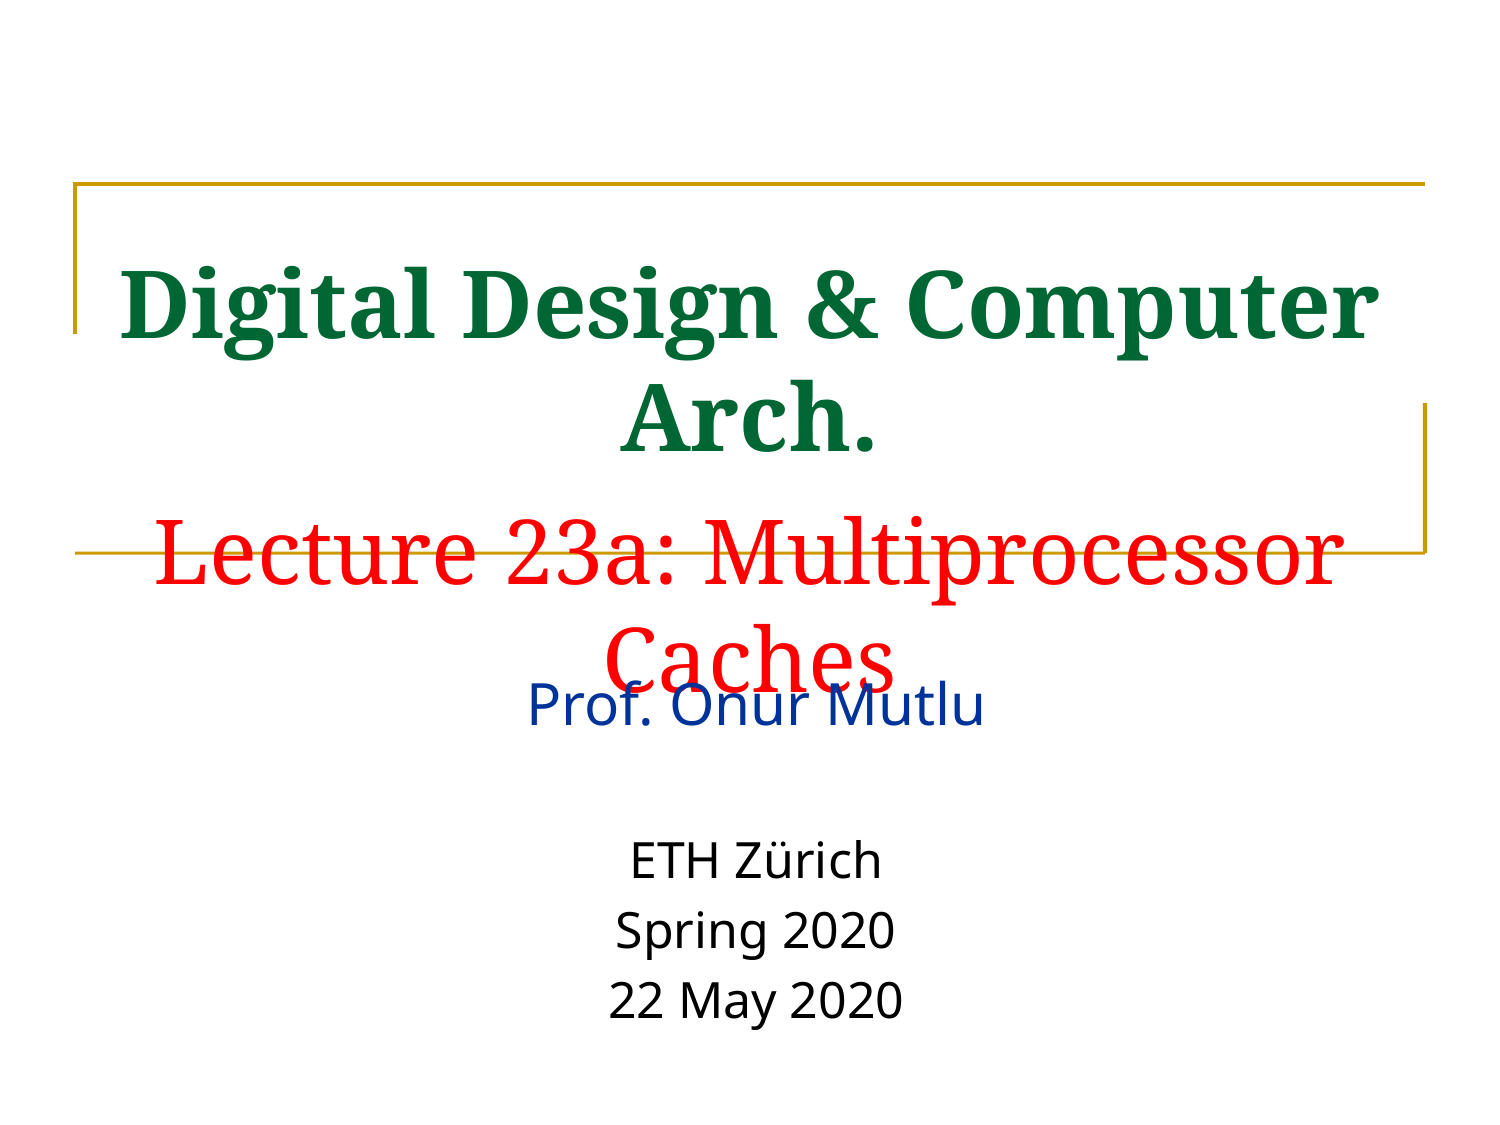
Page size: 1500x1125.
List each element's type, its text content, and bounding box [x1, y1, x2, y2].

subtitle Prof. Onur Mutlu ETH Zürich Spring 2020 22 May 2020 [112, 587, 1400, 1064]
title Digital Design & Computer Arch. Lecture 23a: Multiprocessor Caches [37, 117, 1463, 400]
